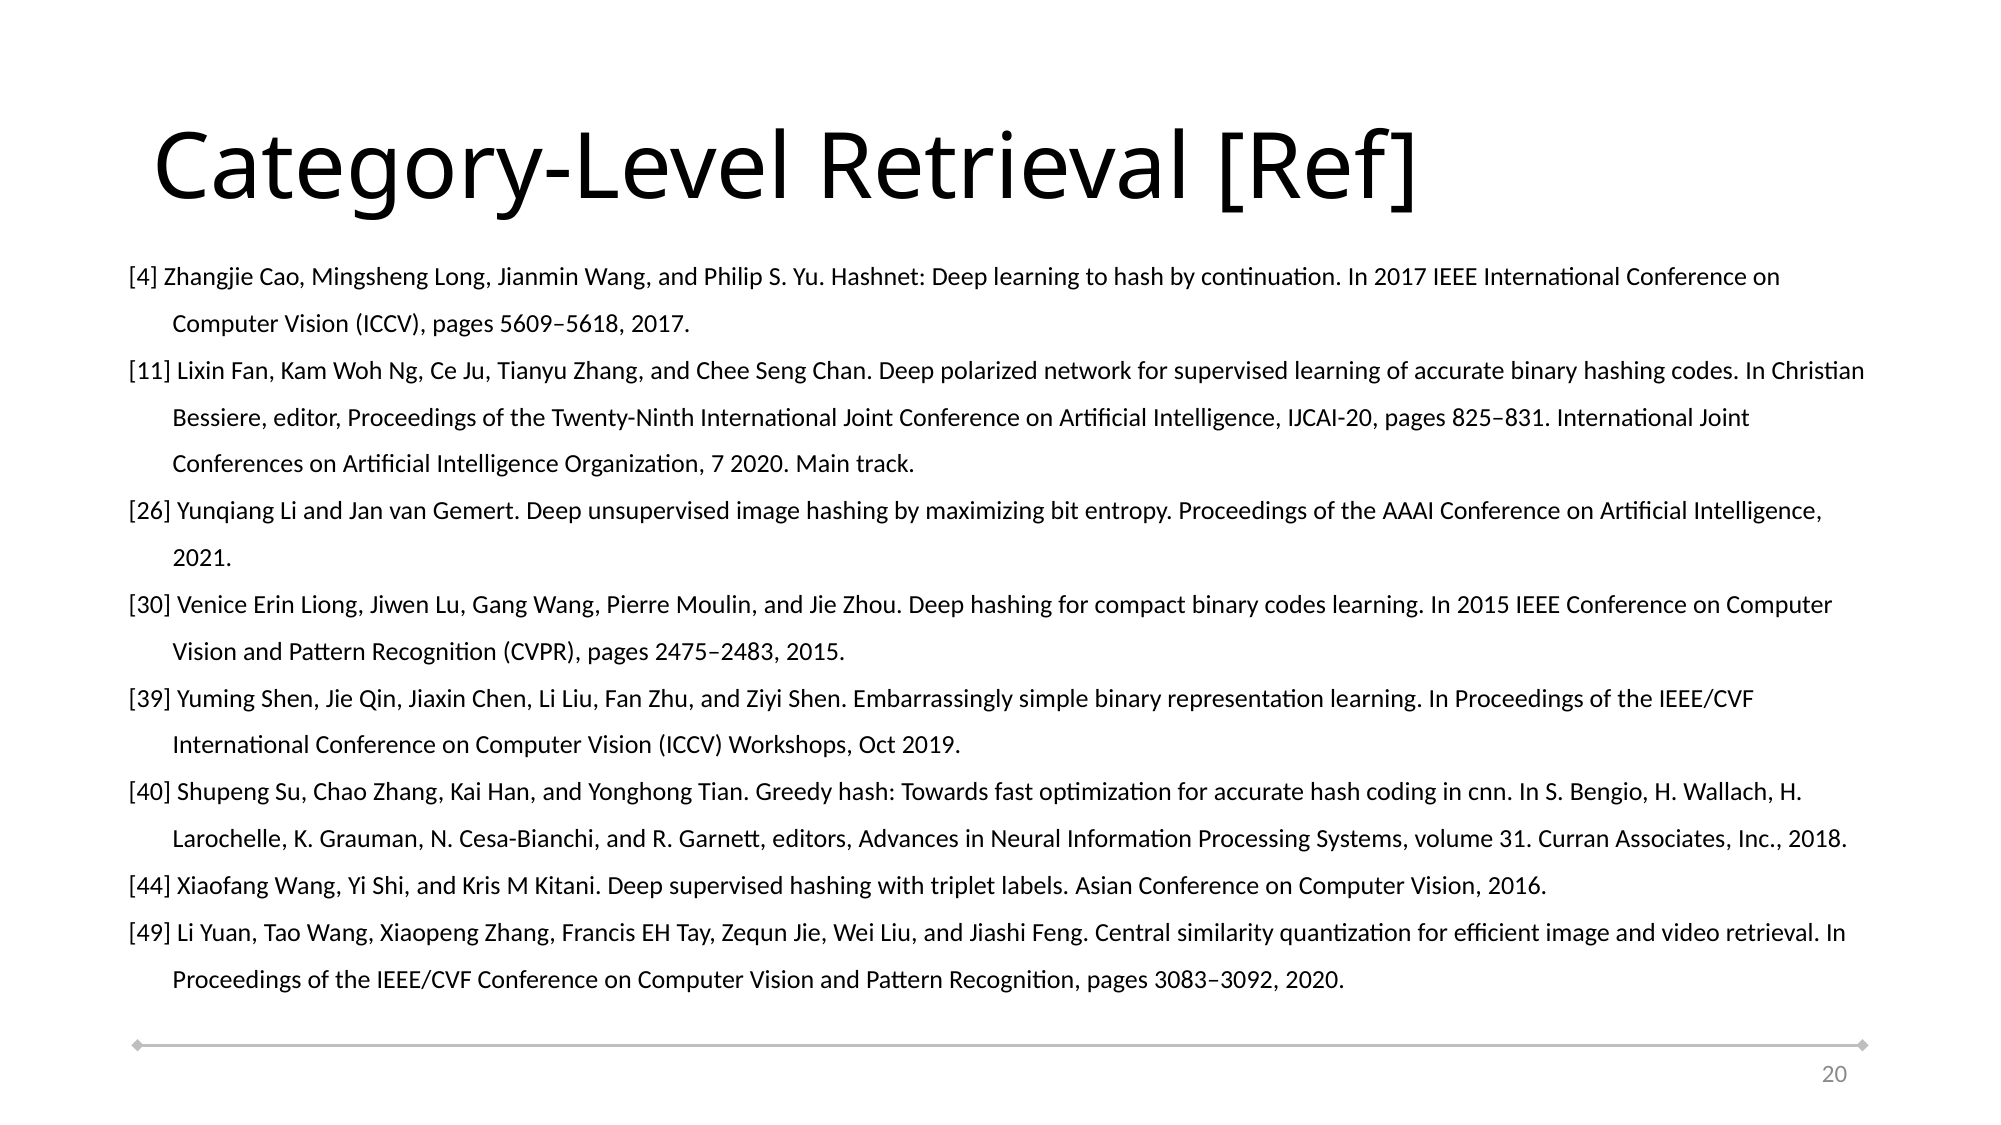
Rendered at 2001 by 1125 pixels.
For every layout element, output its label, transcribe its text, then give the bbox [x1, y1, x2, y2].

text_box [4] Zhangjie Cao, Mingsheng Long, Jianmin Wang, and Philip S. Yu. Hashnet: Deep learning to hash by continuation. In 2017 IEEE International Conference on Computer Vision (ICCV), pages 5609–5618, 2017. [11] Lixin Fan, Kam Woh Ng, Ce Ju, Tianyu Zhang, and Chee Seng Chan. Deep polarized network for supervised learning of accurate binary hashing codes. In Christian Bessiere, editor, Proceedings of the Twenty-Ninth International Joint Conference on Artificial Intelligence, IJCAI-20, pages 825–831. International Joint Conferences on Artificial Intelligence Organization, 7 2020. Main track. [26] Yunqiang Li and Jan van Gemert. Deep unsupervised image hashing by maximizing bit entropy. Proceedings of the AAAI Conference on Artificial Intelligence, 2021. [30] Venice Erin Liong, Jiwen Lu, Gang Wang, Pierre Moulin, and Jie Zhou. Deep hashing for compact binary codes learning. In 2015 IEEE Conference on Computer Vision and Pattern Recognition (CVPR), pages 2475–2483, 2015. [39] Yuming Shen, Jie Qin, Jiaxin Chen, Li Liu, Fan Zhu, and Ziyi Shen. Embarrassingly simple binary representation learning. In Proceedings of the IEEE/CVF International Conference on Computer Vision (ICCV) Workshops, Oct 2019. [40] Shupeng Su, Chao Zhang, Kai Han, and Yonghong Tian. Greedy hash: Towards fast optimization for accurate hash coding in cnn. In S. Bengio, H. Wallach, H. Larochelle, K. Grauman, N. Cesa-Bianchi, and R. Garnett, editors, Advances in Neural Information Processing Systems, volume 31. Curran Associates, Inc., 2018. [44] Xiaofang Wang, Yi Shi, and Kris M Kitani. Deep supervised hashing with triplet labels. Asian Conference on Computer Vision, 2016. [49] Li Yuan, Tao Wang, Xiaopeng Zhang, Francis EH Tay, Zequn Jie, Wei Liu, and Jiashi Feng. Central similarity quantization for efficient image and video retrieval. In Proceedings of the IEEE/CVF Conference on Computer Vision and Pattern Recognition, pages 3083–3092, 2020. [113, 236, 1886, 1048]
title Category-Level Retrieval [Ref] [137, 59, 1863, 278]
slide_number 20 [1412, 1046, 1863, 1103]
